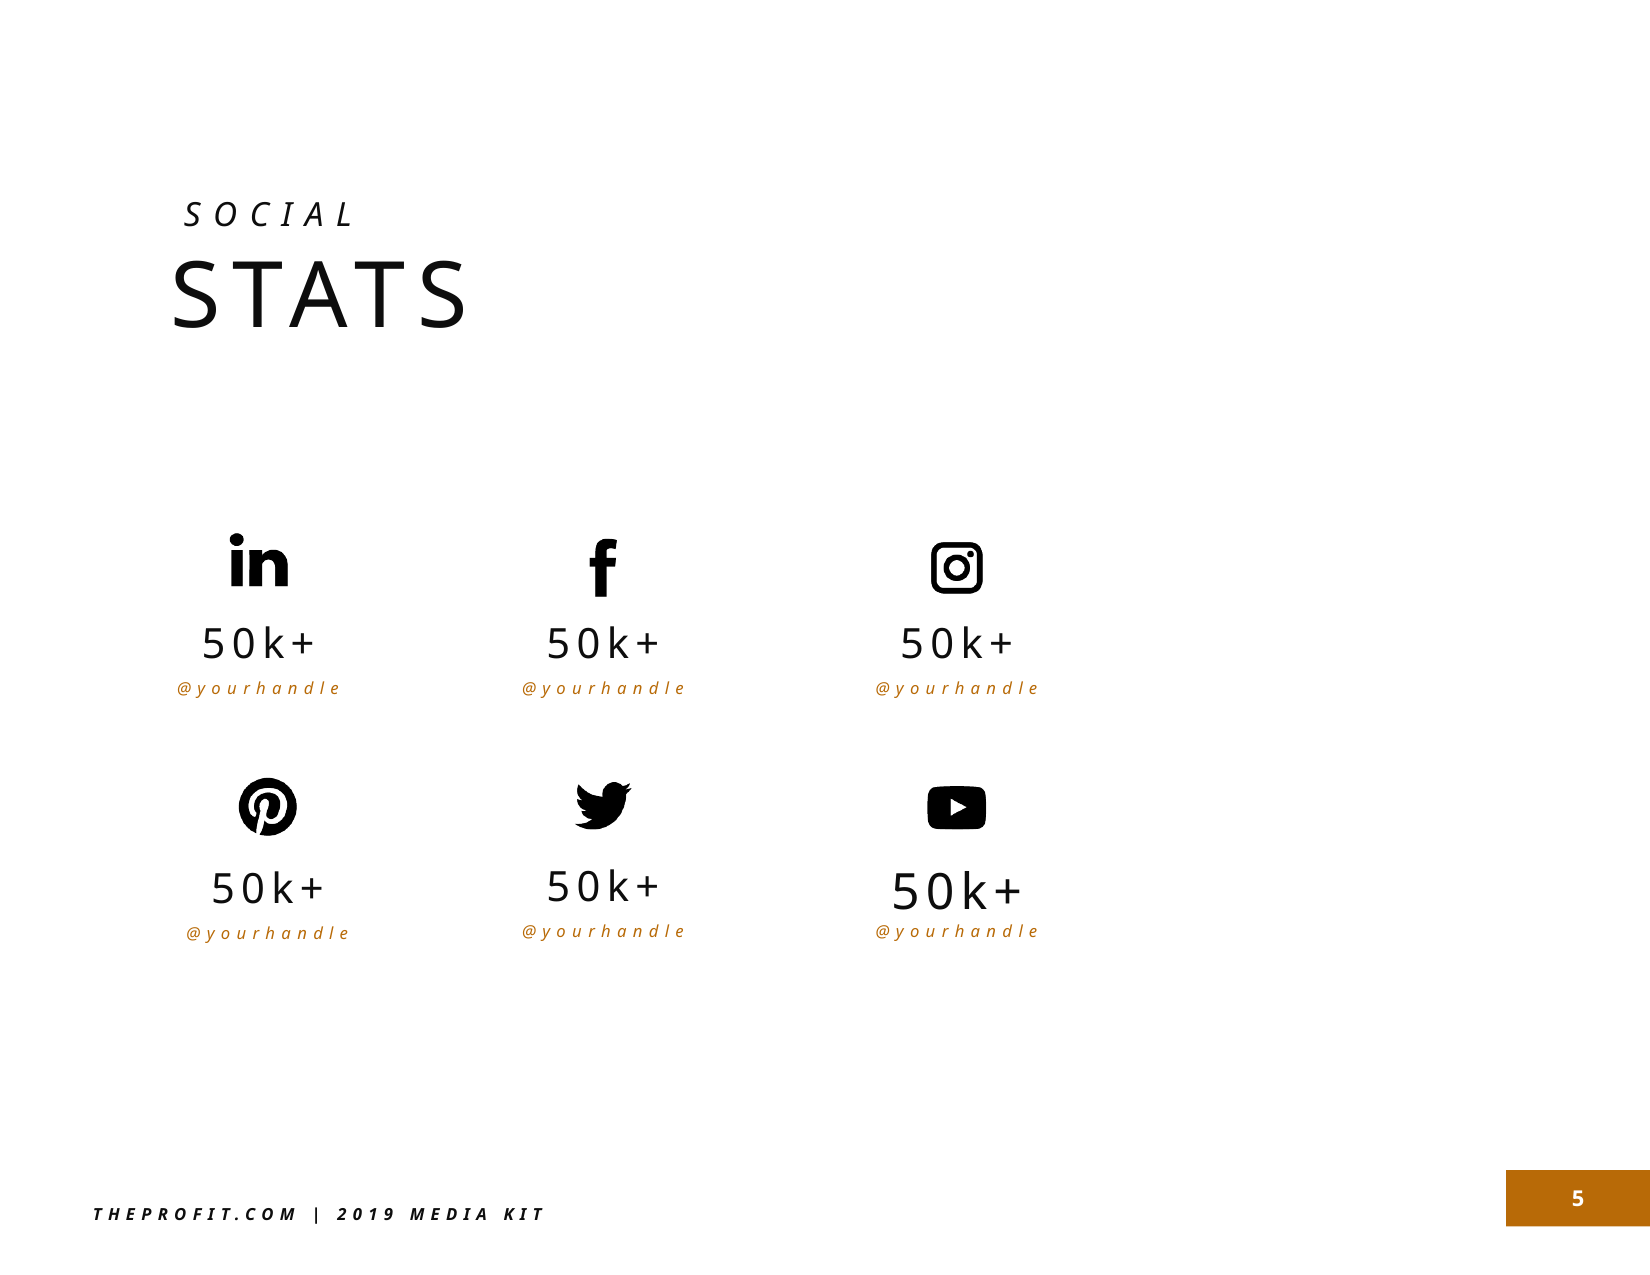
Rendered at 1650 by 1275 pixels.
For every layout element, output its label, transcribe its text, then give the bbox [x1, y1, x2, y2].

text_box @yourhandle [109, 672, 408, 706]
text_box SOCIAL [169, 190, 676, 242]
picture [228, 529, 289, 590]
text_box THEPROFIT.COM | 2019 MEDIA KIT [78, 1198, 676, 1222]
text_box [296, 379, 676, 1121]
text_box STATS [155, 240, 676, 360]
text_box 50k+ [468, 858, 676, 916]
text_box @yourhandle [118, 917, 417, 951]
text_box 50k+ [123, 615, 393, 672]
text_box @yourhandle [453, 916, 676, 949]
text_box 50k+ [132, 860, 403, 917]
picture [572, 775, 633, 836]
text_box 50k+ [468, 615, 676, 672]
picture [676, 0, 1650, 1275]
text_box @yourhandle [453, 672, 676, 706]
picture [572, 537, 633, 598]
picture [237, 776, 298, 837]
